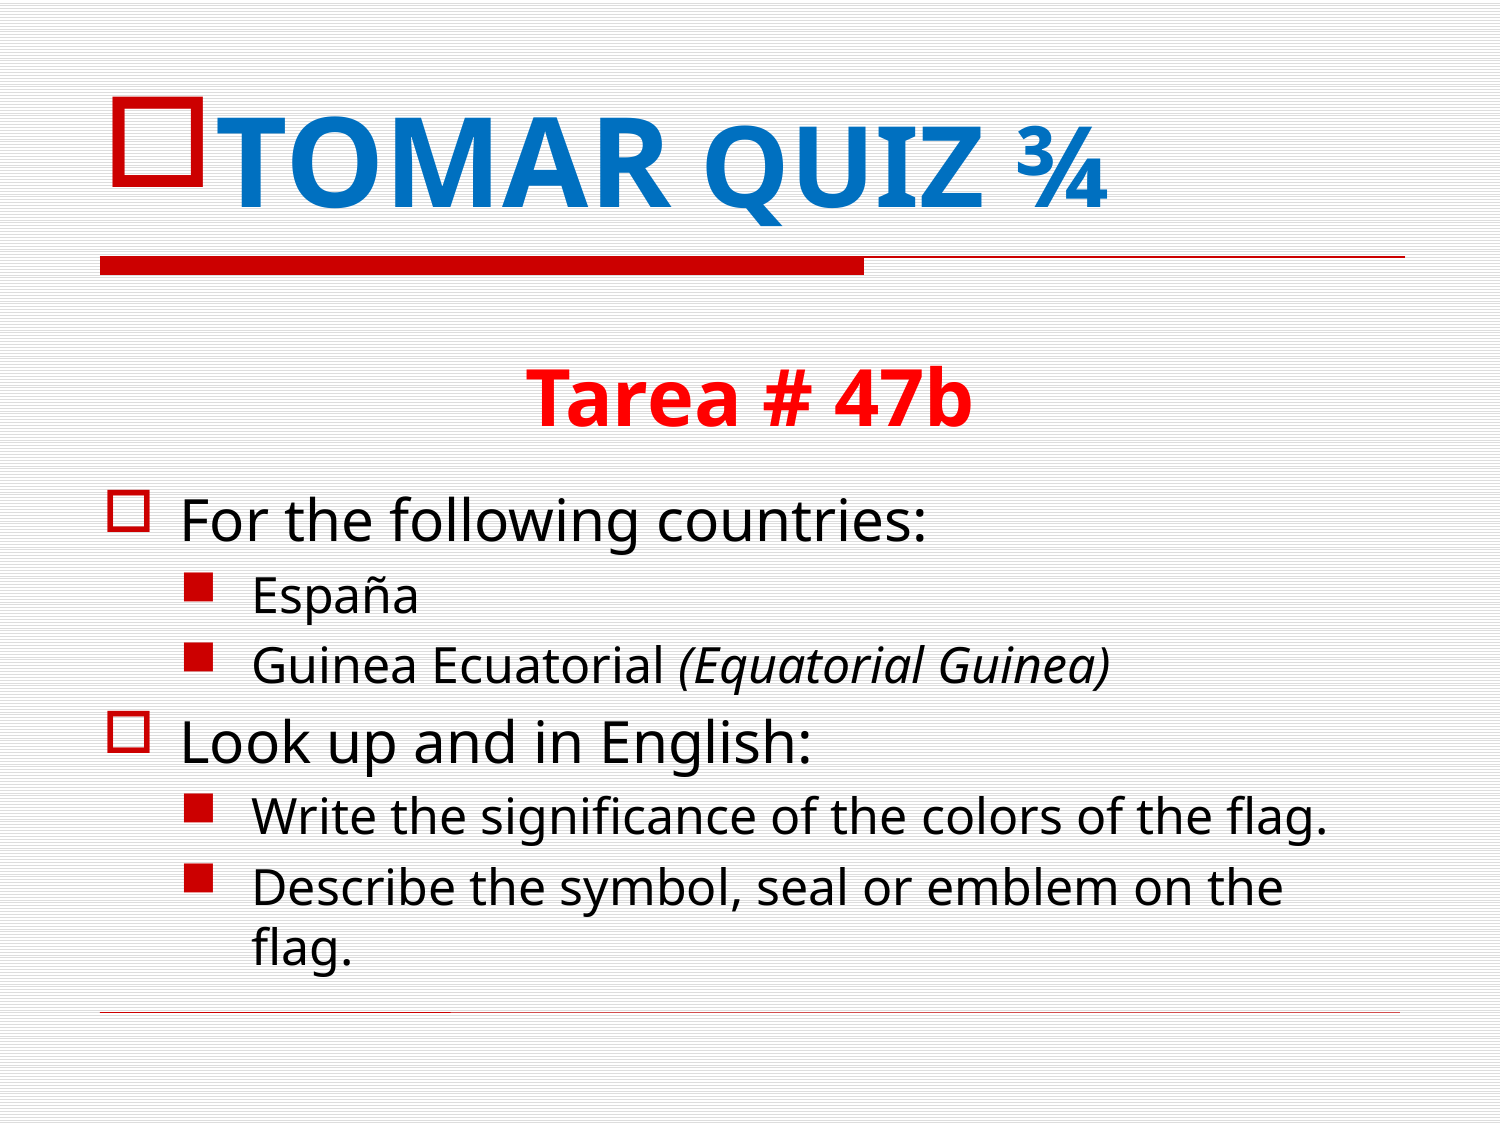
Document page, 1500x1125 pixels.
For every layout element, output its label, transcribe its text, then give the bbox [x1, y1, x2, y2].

title Tarea # 47b [94, 250, 1407, 450]
list TOMAR QUIZ ¾ For the following countries: España Guinea Ecuatorial (Equatorial Guinea) Look up and in English: Write the significance of the colors of the flag. Describe the symbol, seal or emblem on the flag. [87, 75, 1400, 775]
